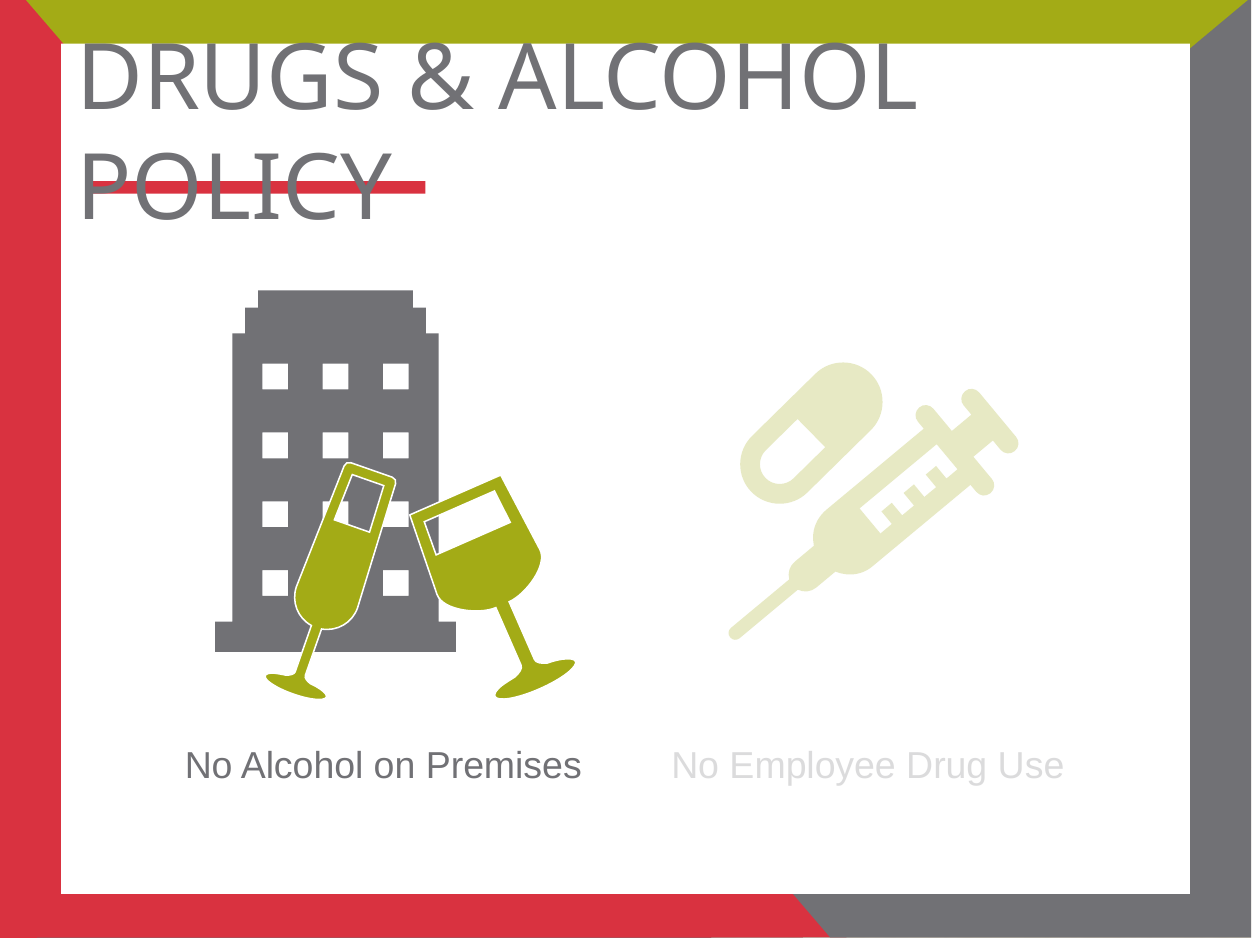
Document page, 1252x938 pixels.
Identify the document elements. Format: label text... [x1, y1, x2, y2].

title DRUGS & ALCOHOL POLICY [61, 50, 1177, 207]
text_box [167, 287, 600, 795]
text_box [651, 377, 1084, 795]
text_box [623, 285, 1115, 821]
